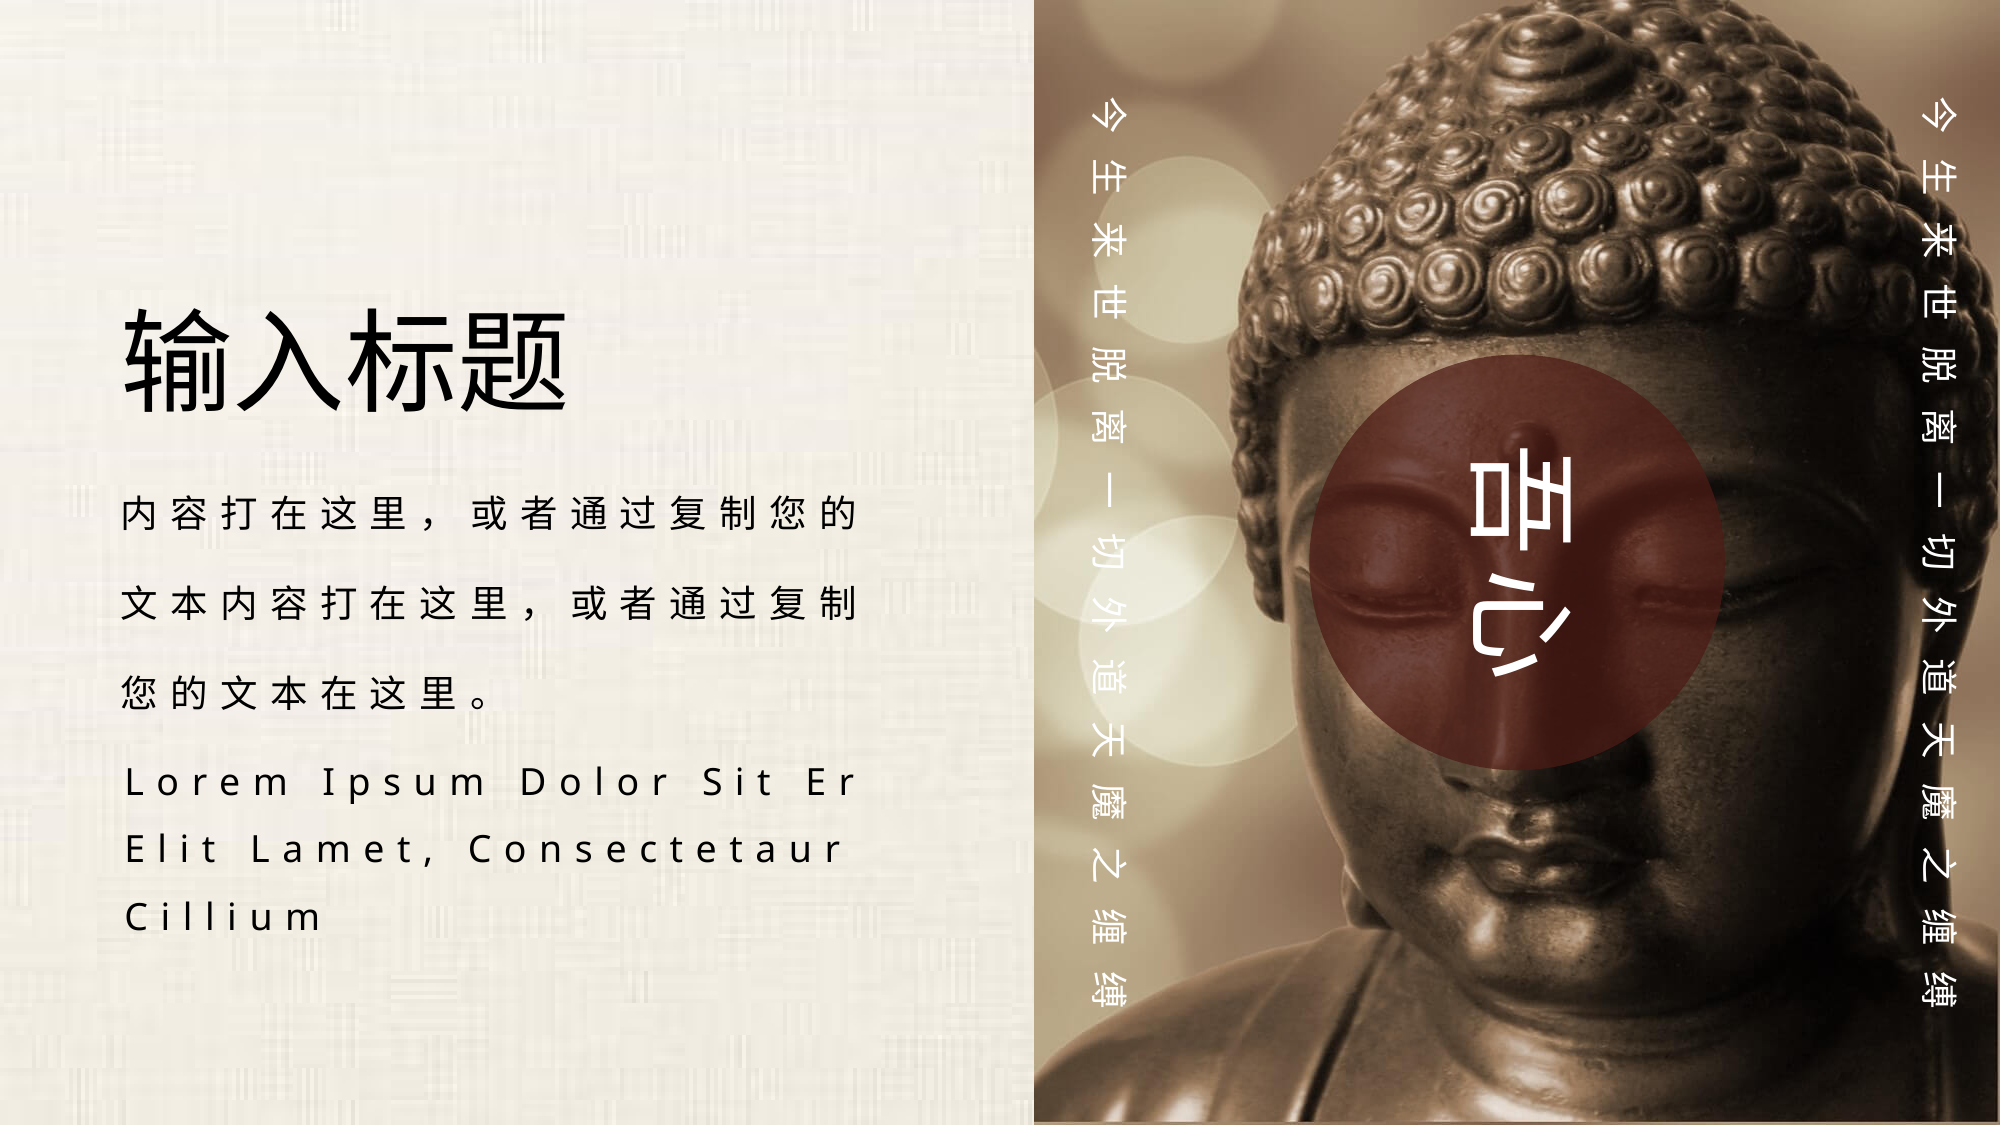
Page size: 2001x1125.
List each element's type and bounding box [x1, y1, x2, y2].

text_box [1309, 354, 1725, 771]
picture [0, 0, 2000, 1125]
